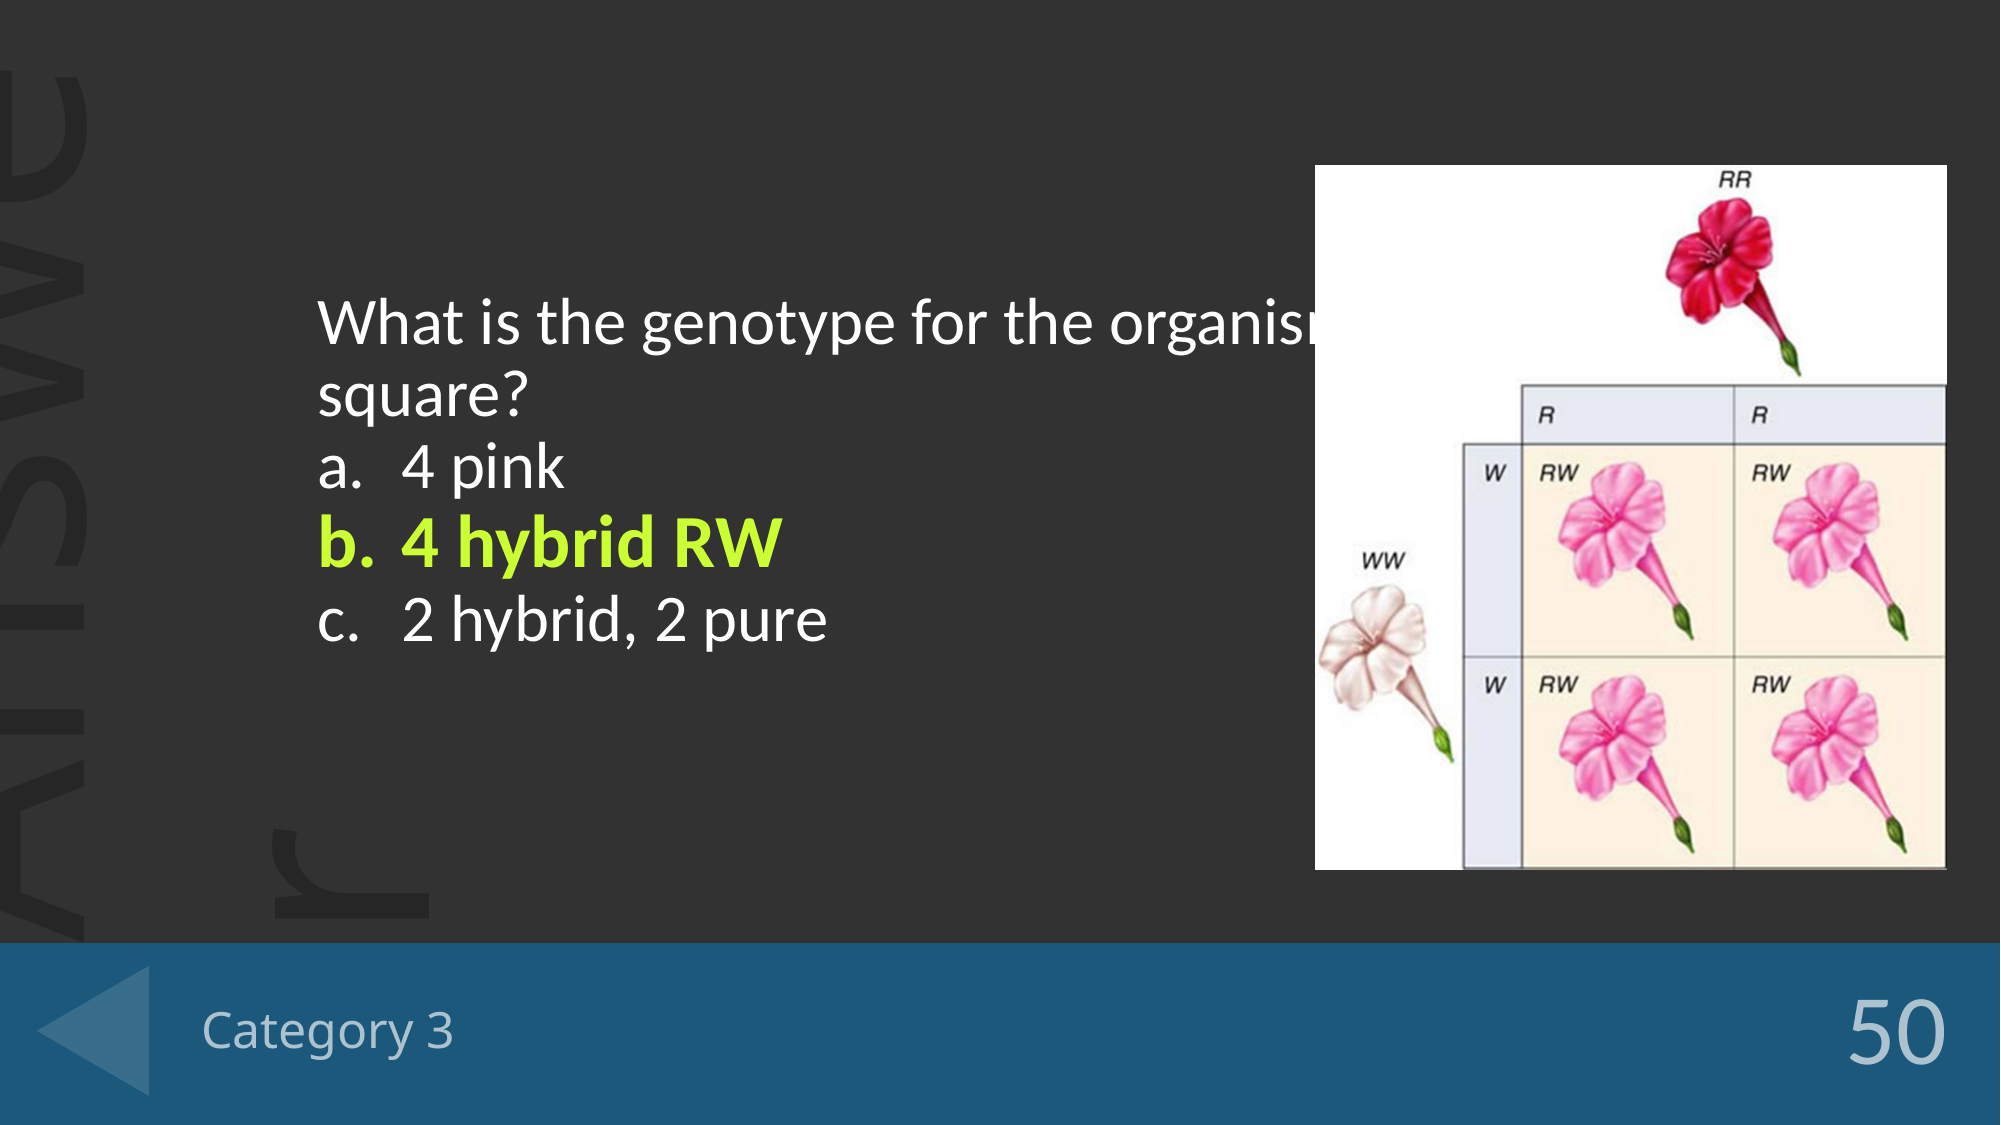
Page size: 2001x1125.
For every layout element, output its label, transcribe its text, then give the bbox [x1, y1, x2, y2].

title Category 3 [185, 967, 1494, 1097]
list 50 [1494, 967, 1963, 1097]
list What is the genotype for the organisms in the square? 4 pink 4 hybrid RW 2 hybrid, 2 pure [302, 307, 1315, 636]
picture [1315, 164, 1947, 870]
